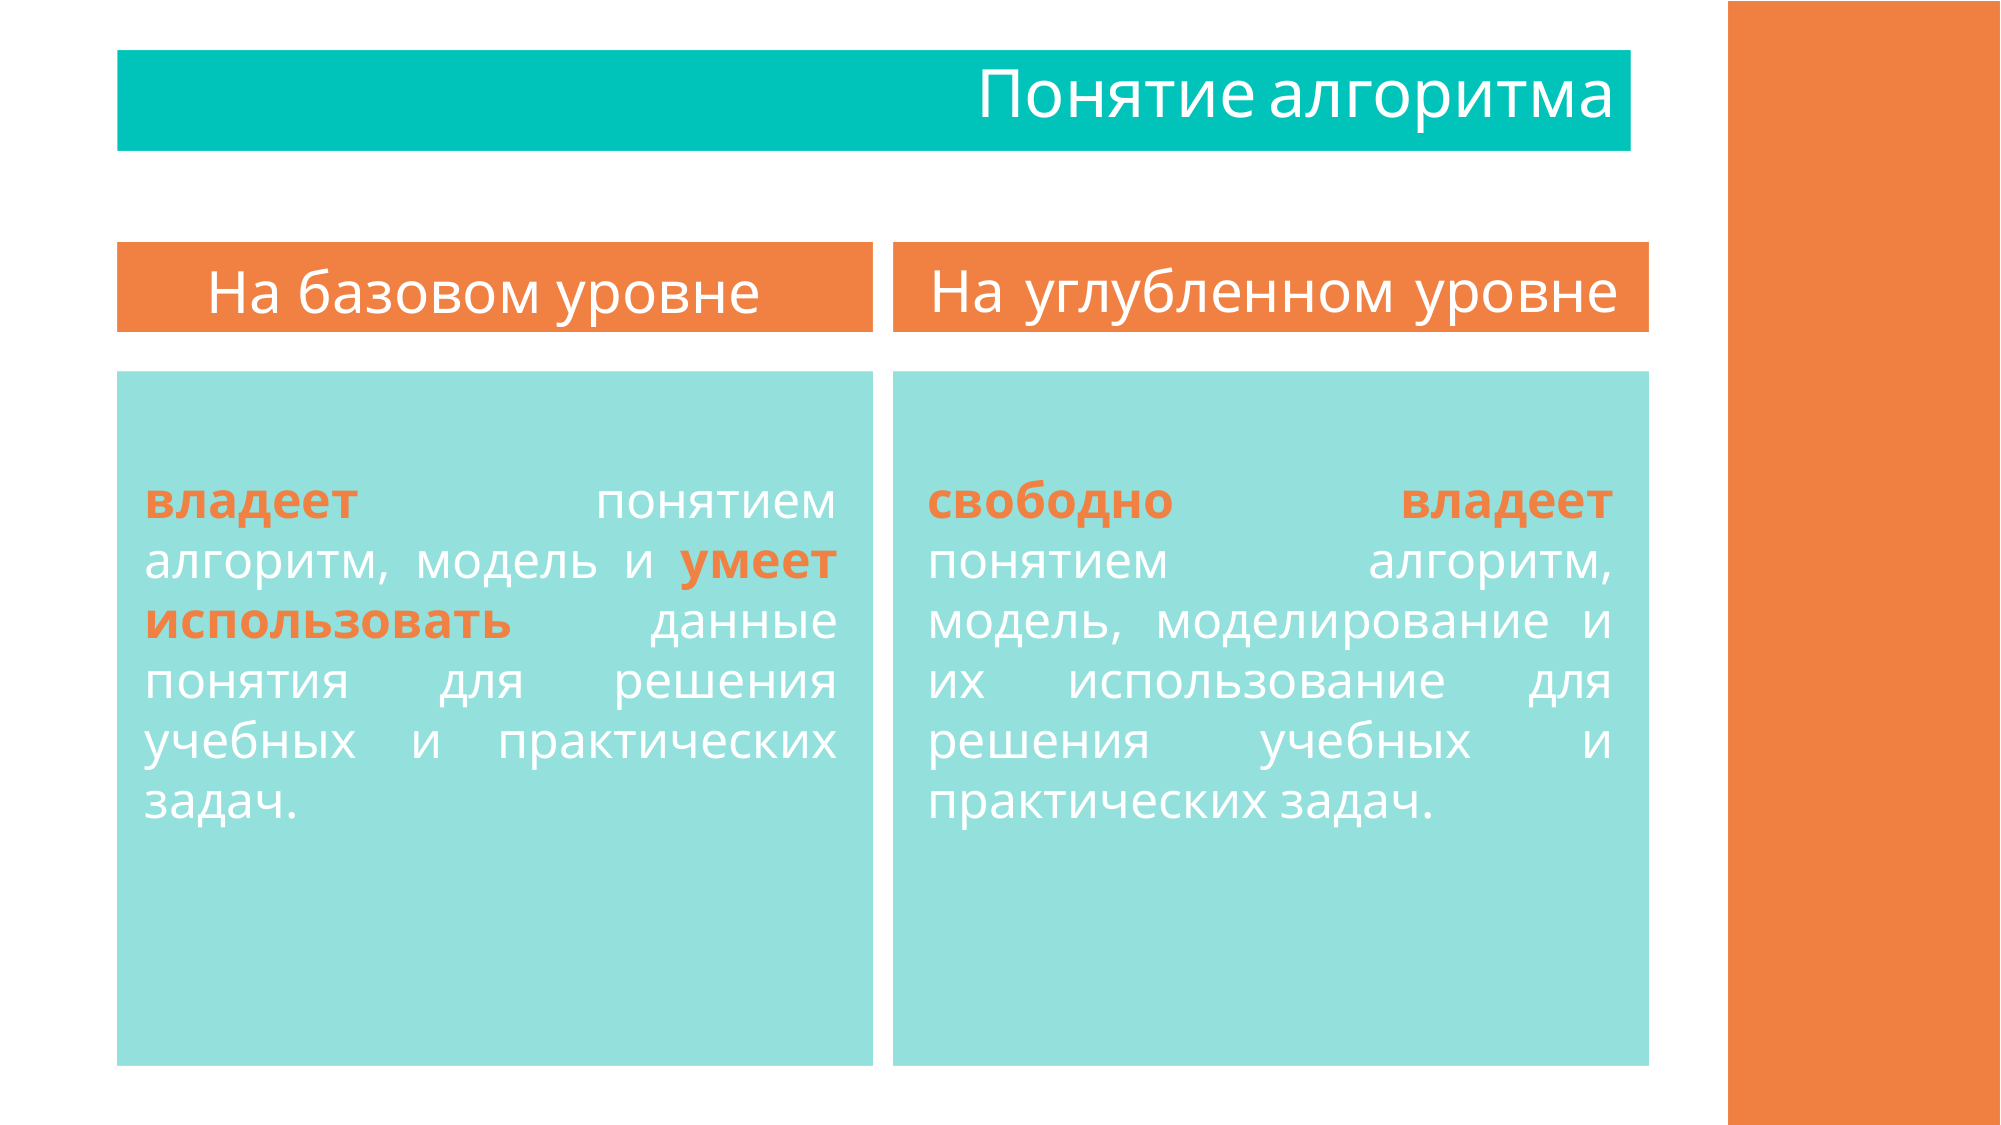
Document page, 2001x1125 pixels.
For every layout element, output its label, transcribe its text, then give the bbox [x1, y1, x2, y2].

picture [117, 371, 873, 1066]
picture [1728, 1, 2000, 1125]
text_box На углубленном уровне [896, 229, 1652, 335]
picture [893, 371, 1649, 1066]
picture [893, 242, 1649, 332]
picture [117, 242, 873, 332]
text_box Понятие алгоритма [920, 43, 1631, 50]
picture [117, 50, 1631, 151]
